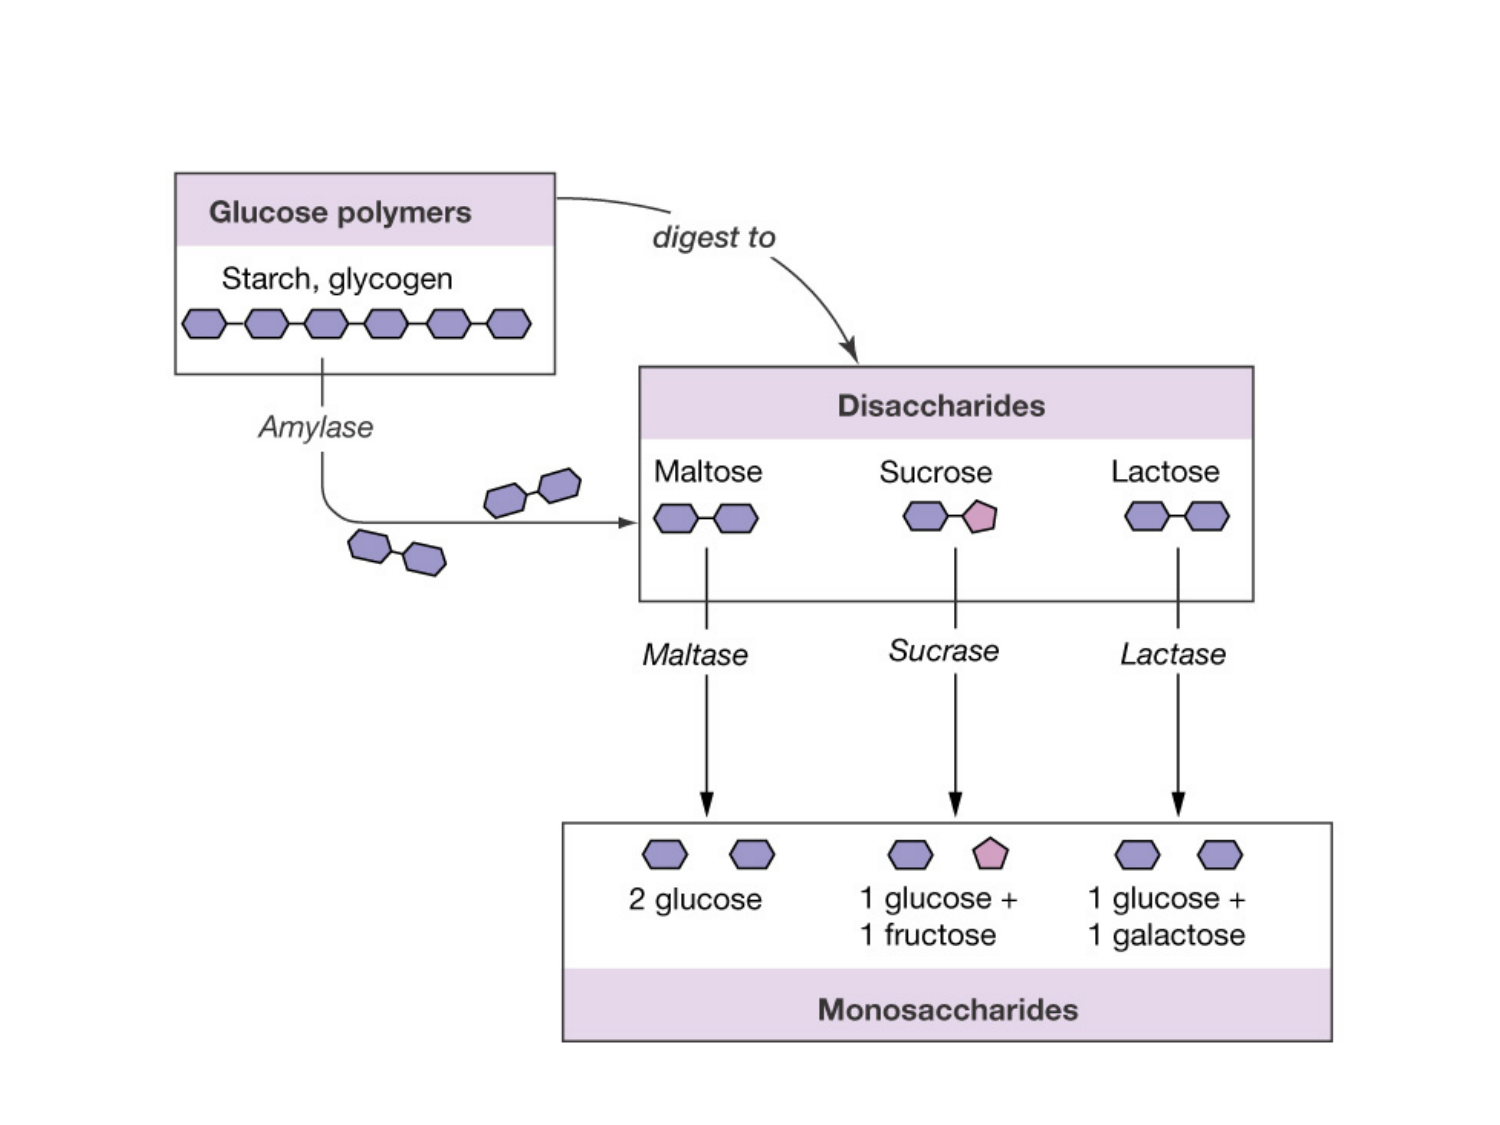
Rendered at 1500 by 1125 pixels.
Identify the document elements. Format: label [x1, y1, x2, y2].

picture [141, 159, 1367, 1052]
